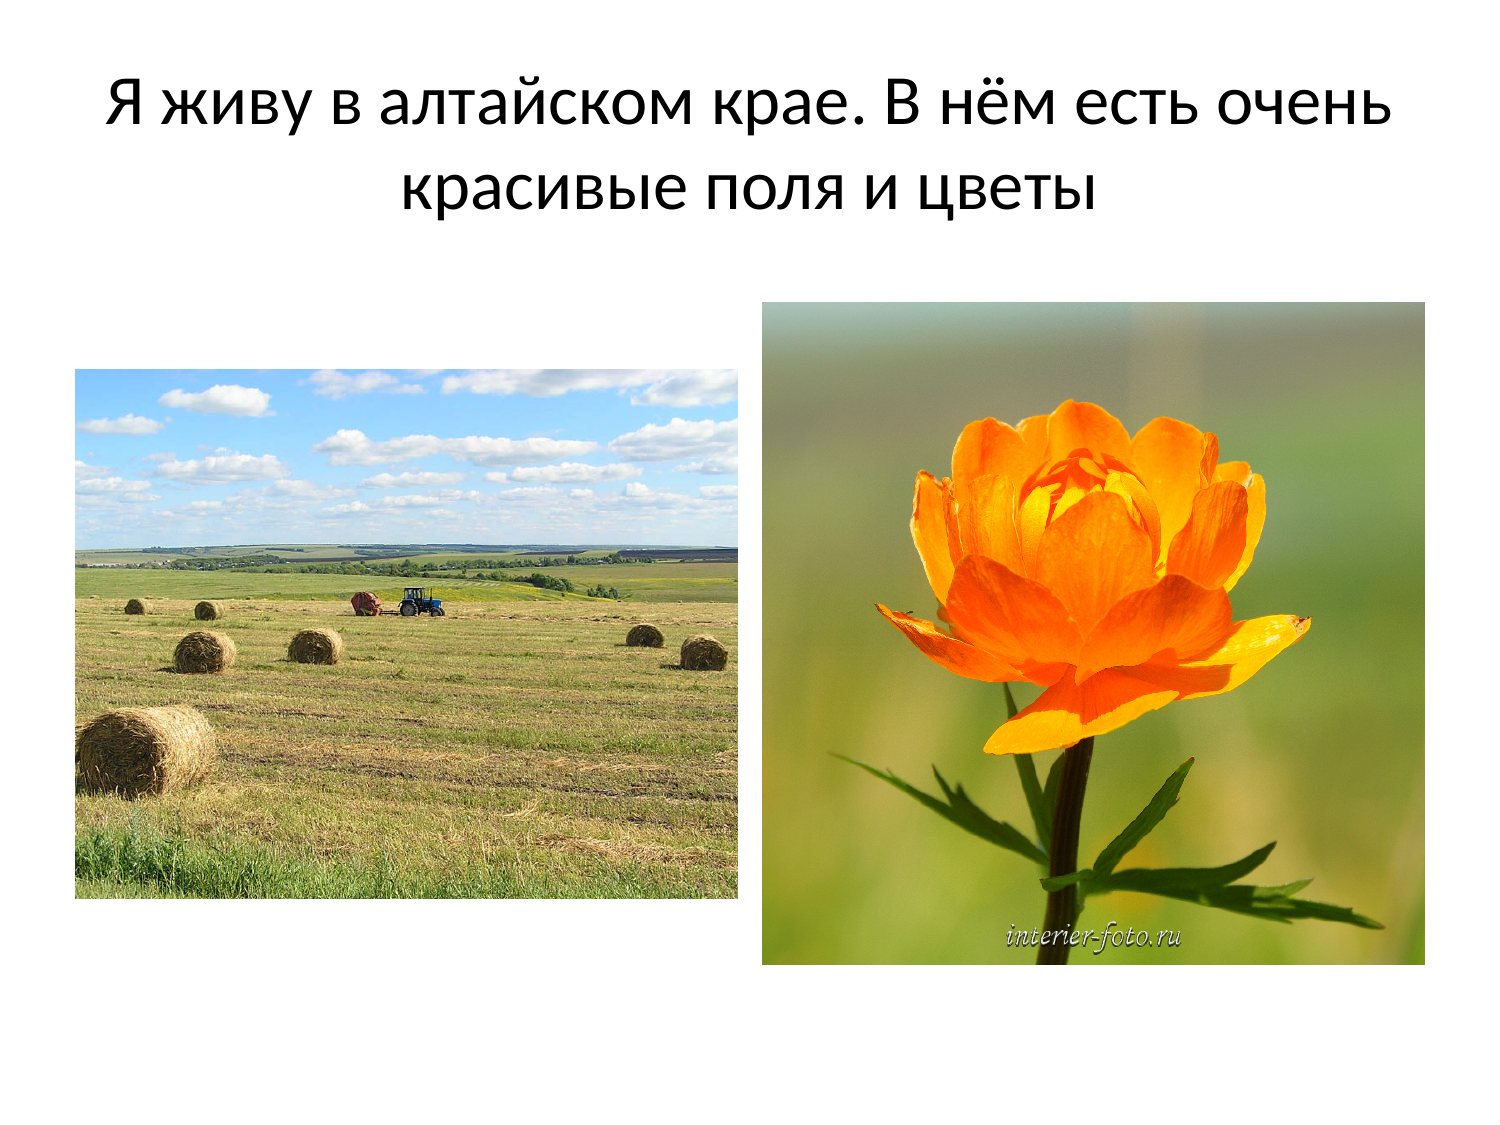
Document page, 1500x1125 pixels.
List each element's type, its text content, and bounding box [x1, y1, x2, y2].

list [74, 368, 738, 899]
title Я живу в алтайском крае. В нём есть очень красивые поля и цветы [75, 45, 1425, 233]
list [762, 302, 1426, 966]
